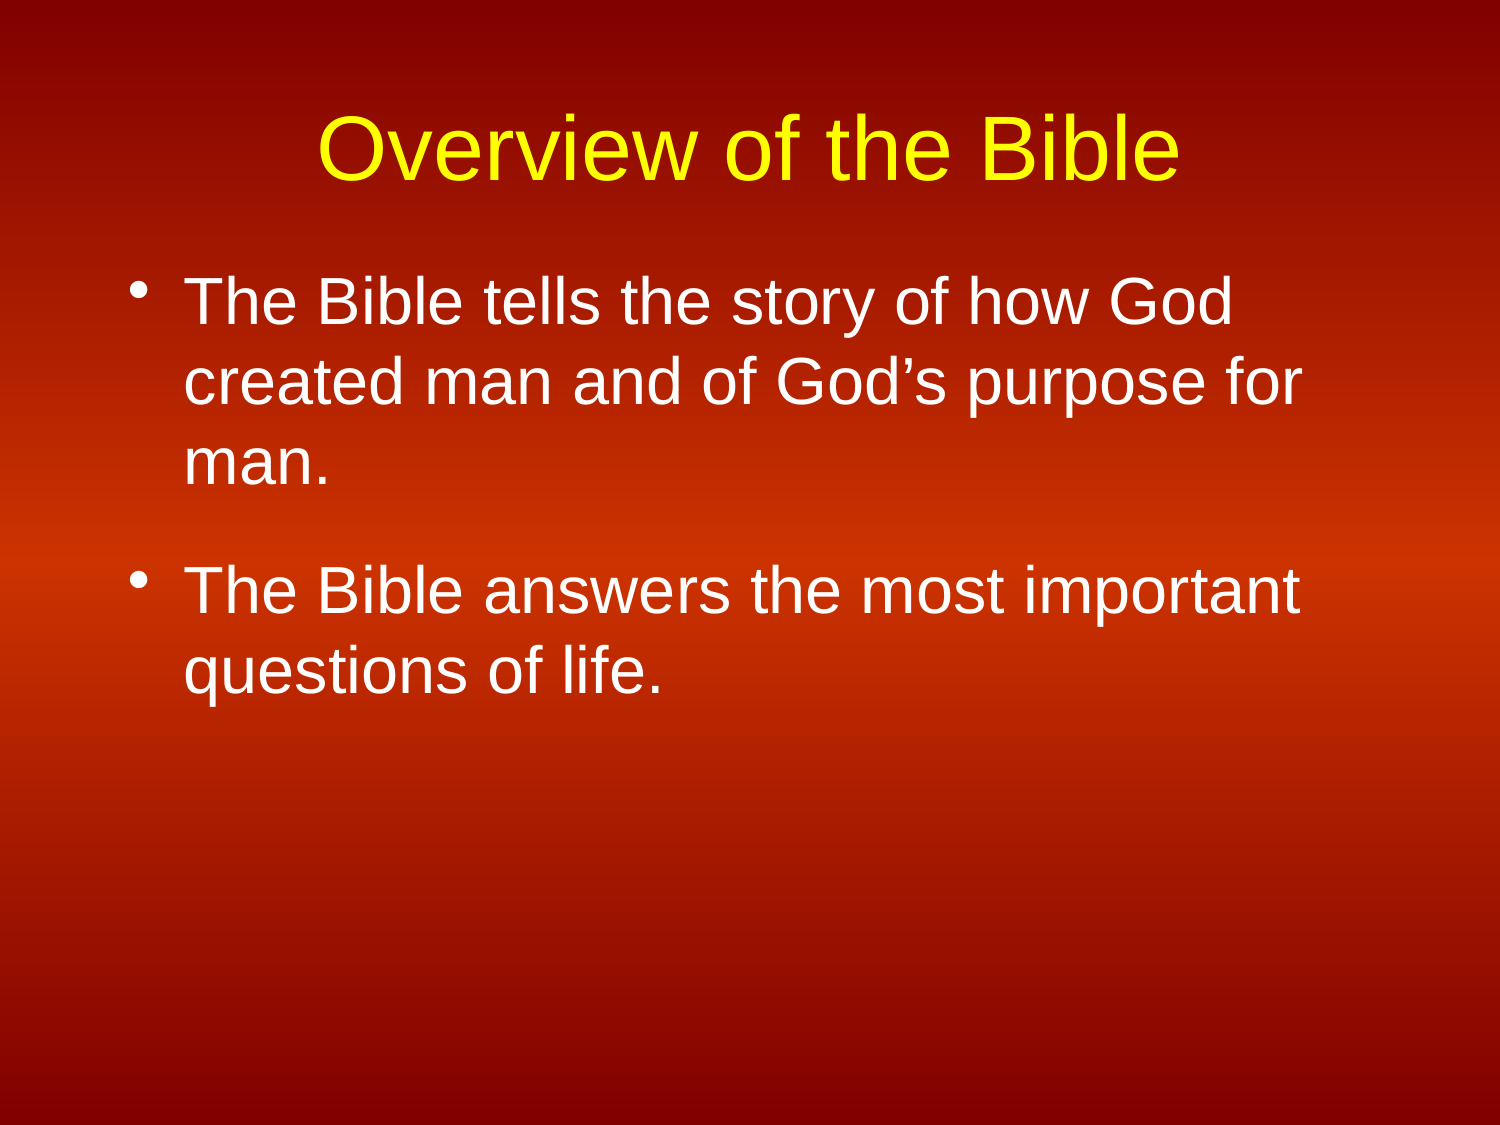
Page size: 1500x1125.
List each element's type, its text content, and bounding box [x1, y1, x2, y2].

list The Bible tells the story of how God created man and of God’s purpose for man. The Bible answers the most important questions of life. [112, 249, 1388, 1063]
title Overview of the Bible [112, 50, 1388, 238]
